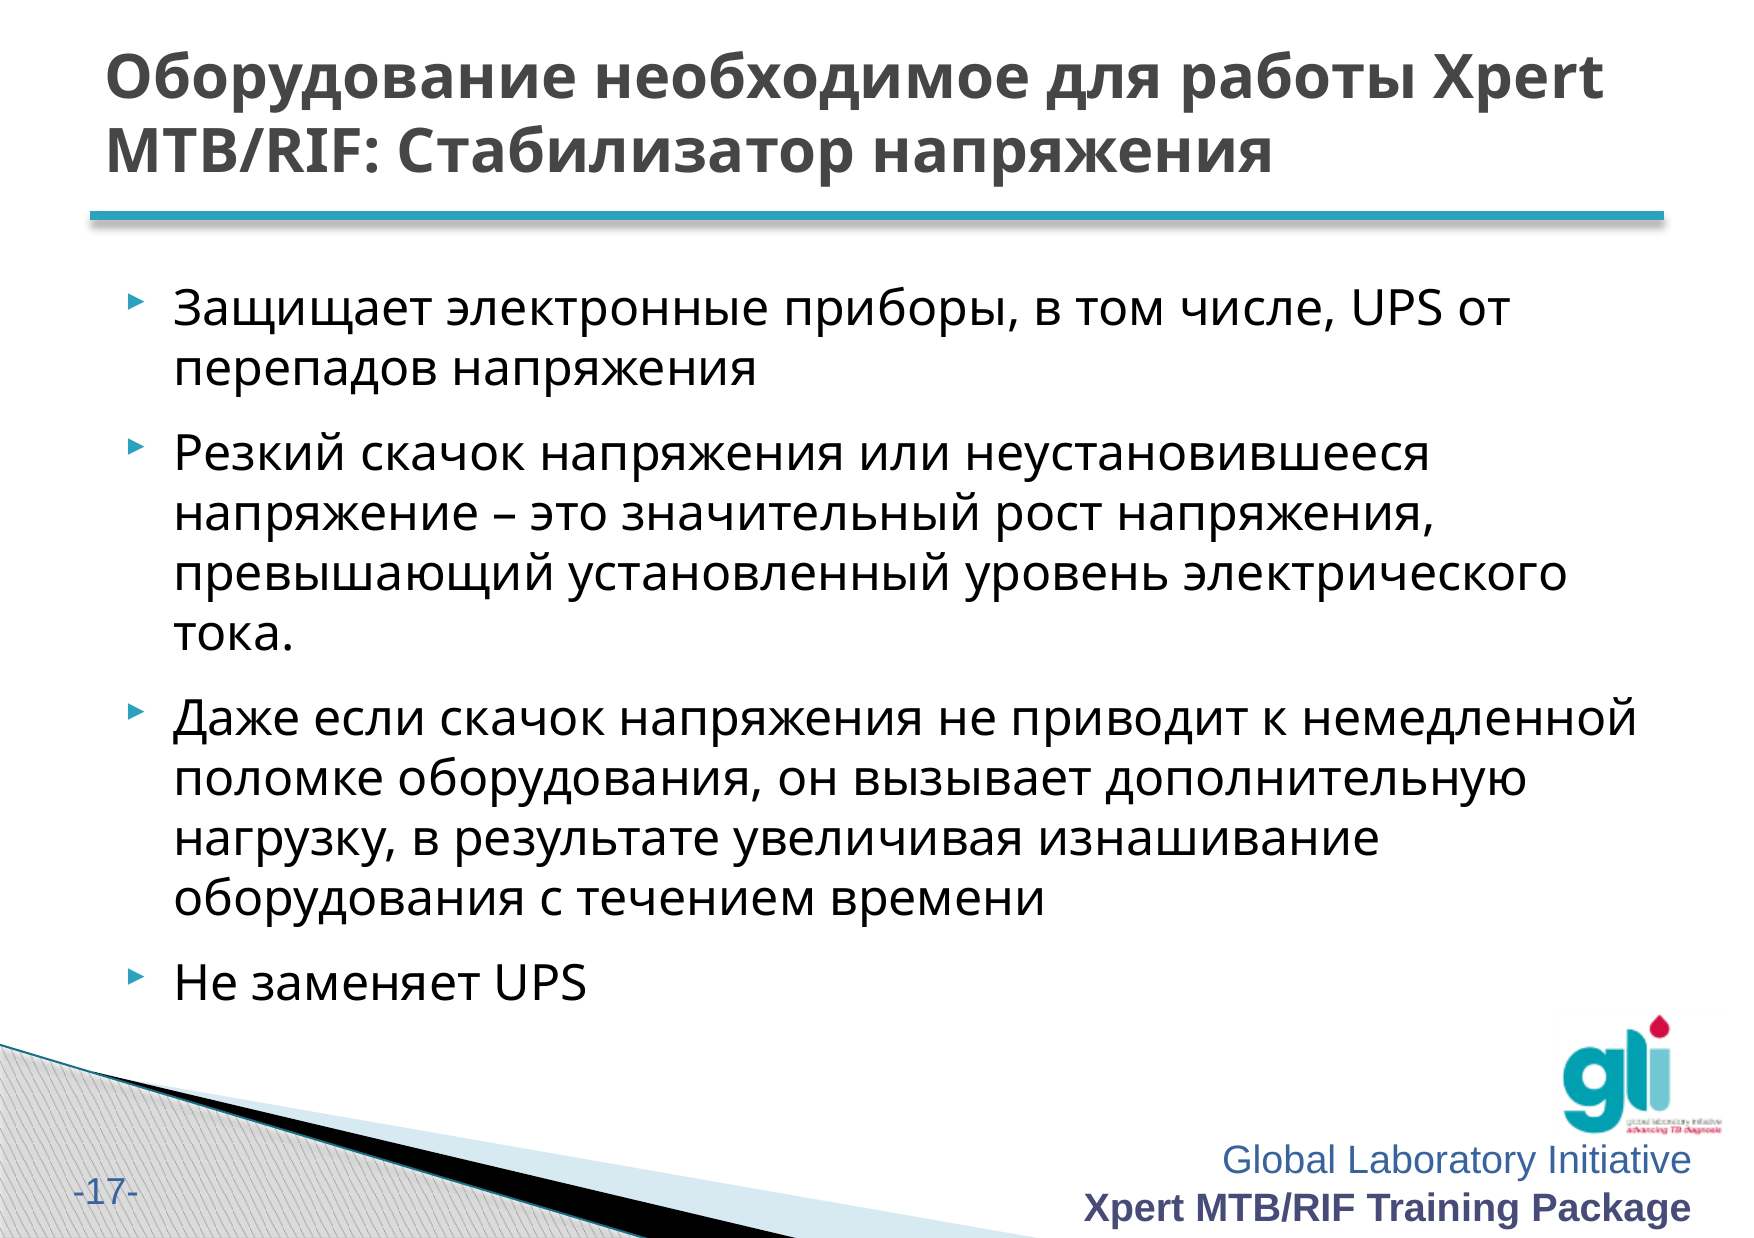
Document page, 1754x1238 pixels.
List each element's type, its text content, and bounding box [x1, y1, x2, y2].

picture [1553, 1011, 1727, 1139]
list Защищает электронные приборы, в том числе, UPS от перепадов напряжения Резкий скачок напряжения или неустановившееся напряжение – это значительный рост напряжения, превышающий установленный уровень электрического тока. Даже если скачок напряжения не приводит к немедленной поломке оборудования, он вызывает дополнительную нагрузку, в результате увеличивая изнашивание оборудования с течением времени Не заменяет UPS [87, 267, 1666, 996]
title Оборудование необходимое для работы Xpert MTB/RIF: Стабилизатор напряжения [87, 28, 1666, 195]
